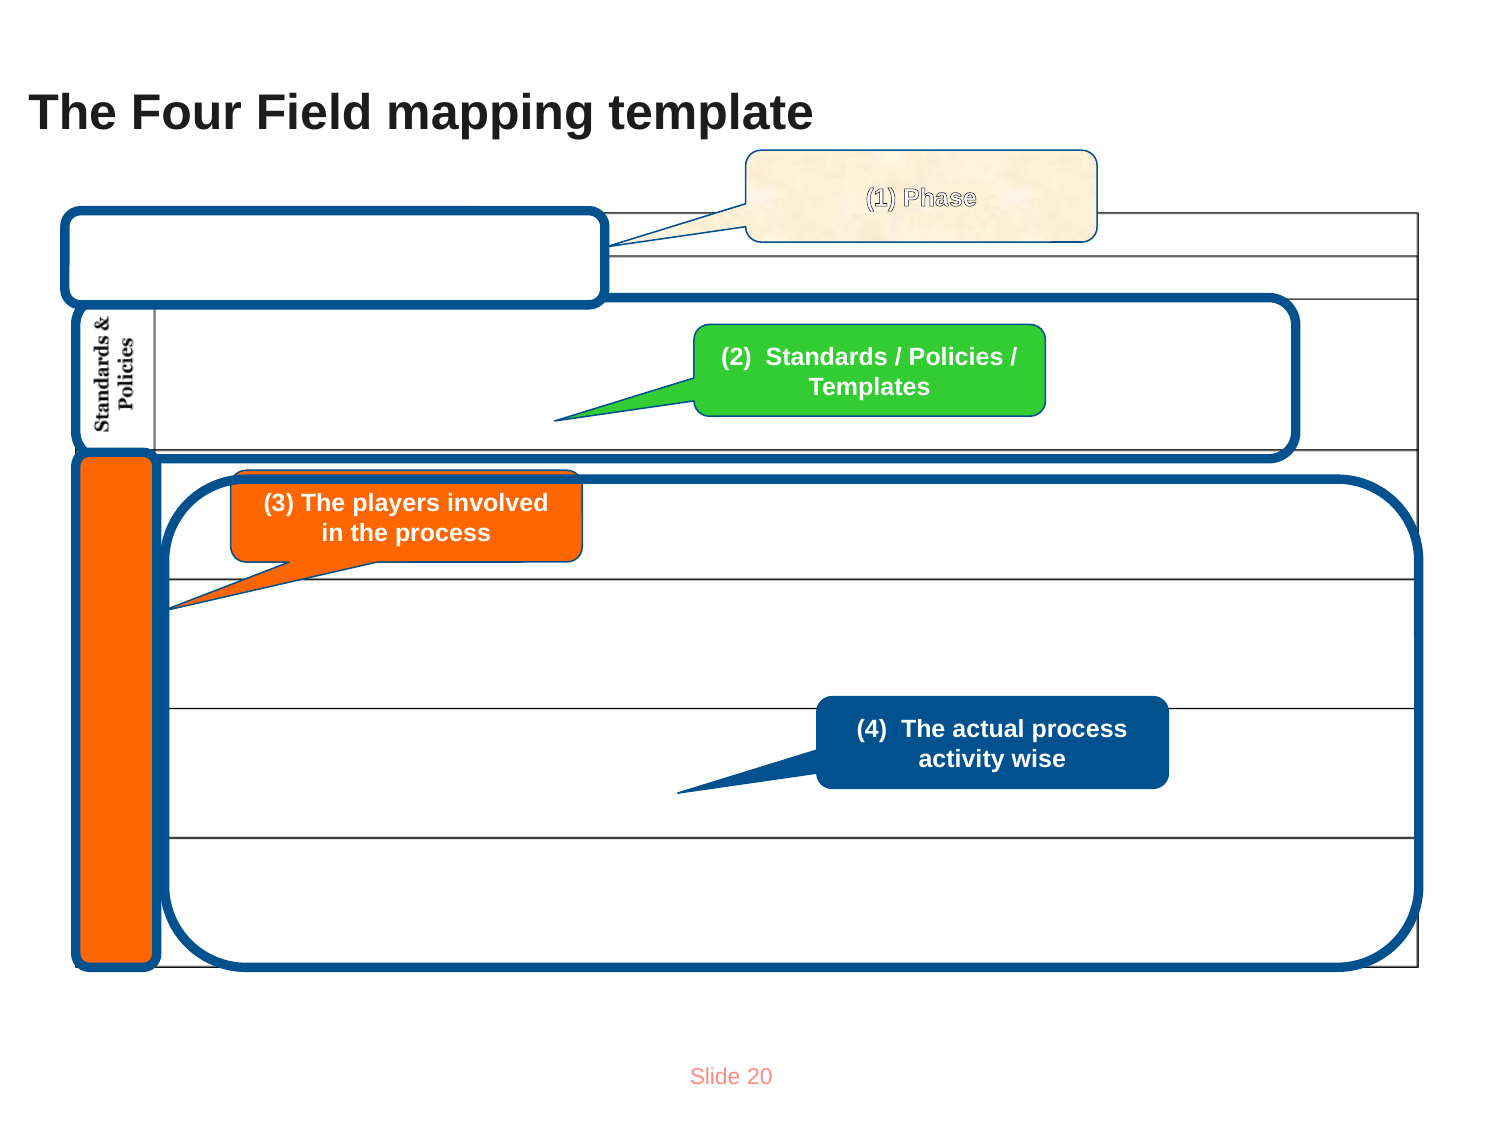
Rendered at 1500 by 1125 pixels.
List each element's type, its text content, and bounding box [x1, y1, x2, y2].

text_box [164, 478, 1419, 968]
title The Four Field mapping template [28, 79, 1474, 204]
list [588, 212, 1419, 478]
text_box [64, 149, 1098, 306]
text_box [75, 297, 1296, 460]
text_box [75, 452, 583, 968]
